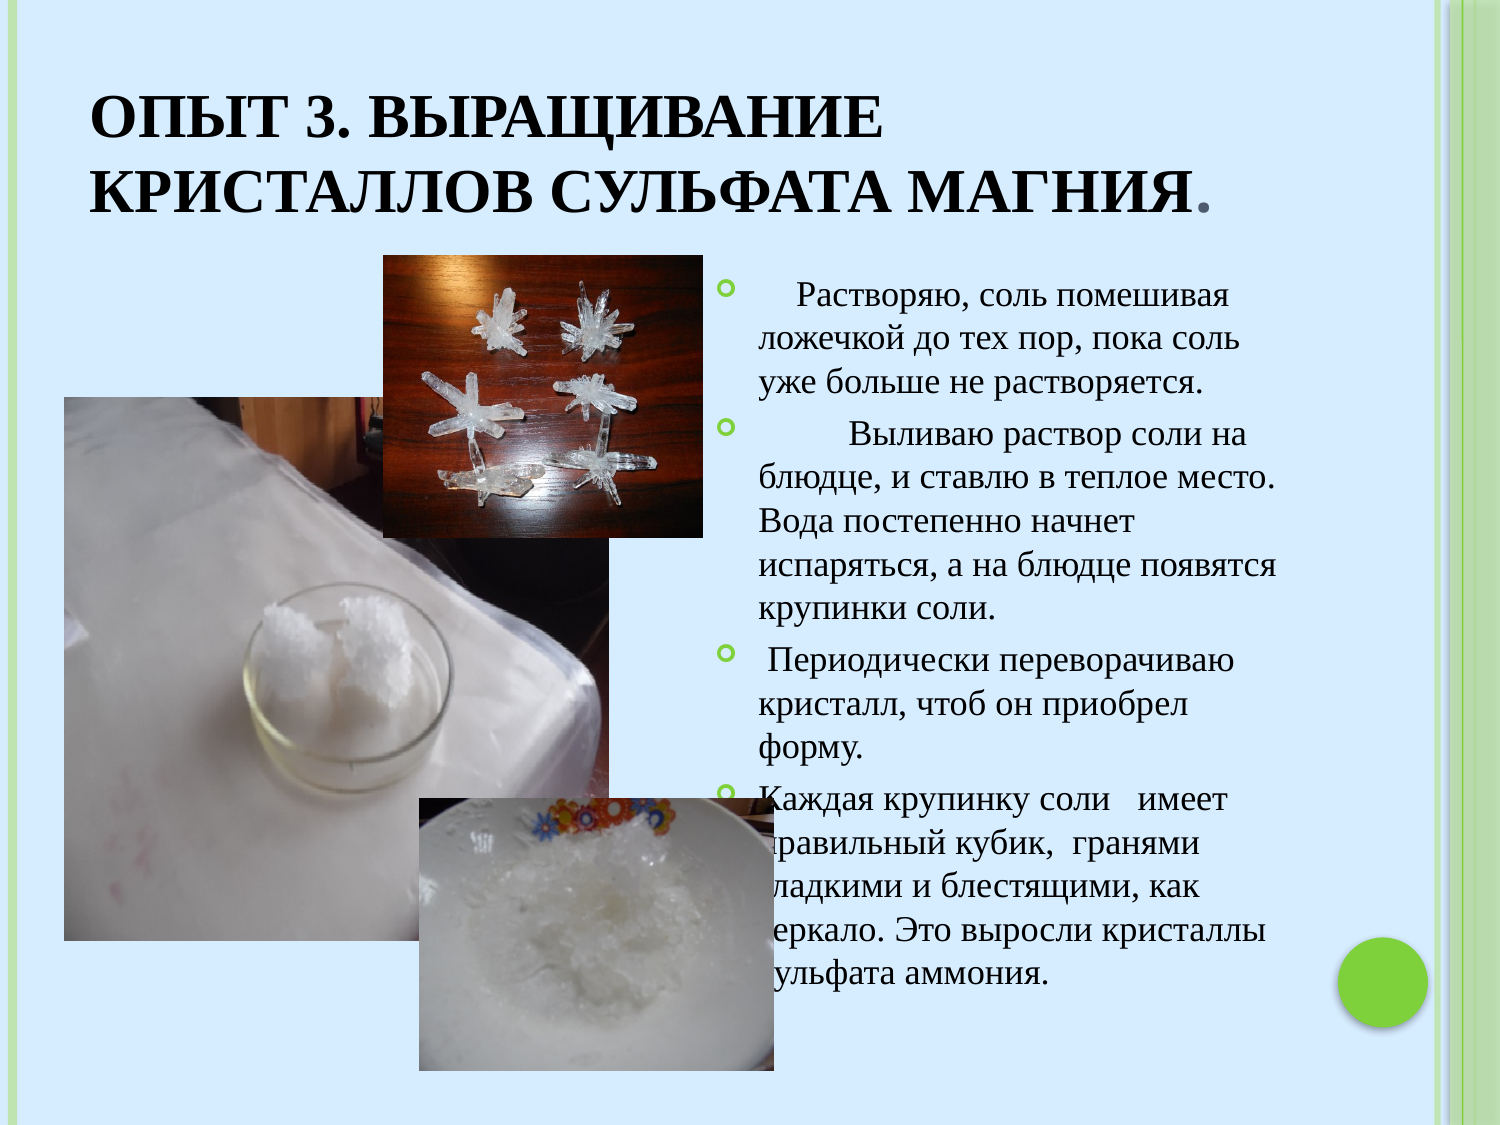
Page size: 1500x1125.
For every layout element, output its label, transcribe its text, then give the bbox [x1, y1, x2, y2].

title Опыт 3. Выращивание кристаллов сульфата магния. [75, 45, 1300, 233]
picture [418, 798, 775, 1071]
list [64, 396, 609, 941]
picture [383, 254, 704, 539]
list Растворяю, соль помешивая ложечкой до тех пор, пока соль уже больше не растворяется. Выливаю раствор соли на блюдце, и ставлю в теплое место. Вода постепенно начнет испаряться, а на блюдце появятся крупинки соли. Периодически переворачиваю кристалл, чтоб он приобрел форму. Каждая крупинку соли имеет правильный кубик, гранями гладкими и блестящими, как зеркало. Это выросли кристаллы сульфата аммония. [700, 262, 1301, 1013]
